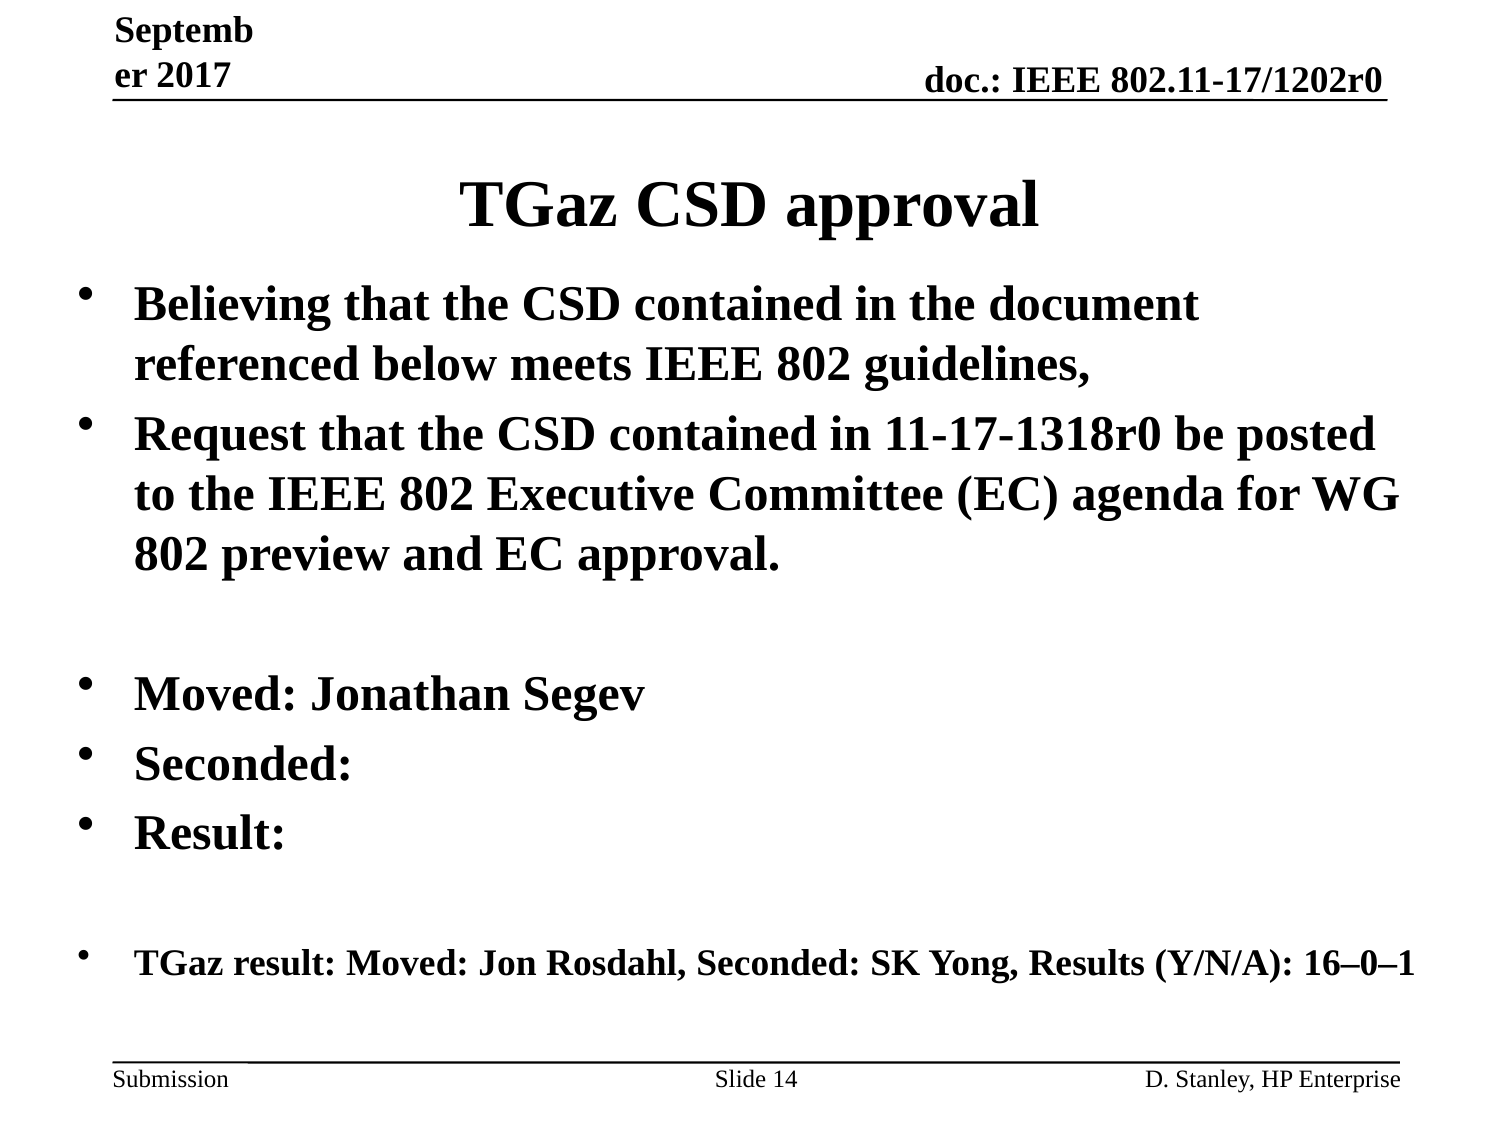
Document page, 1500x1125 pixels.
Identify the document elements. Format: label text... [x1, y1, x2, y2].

slide_number Slide 14 [712, 1061, 800, 1093]
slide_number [114, 49, 270, 95]
title TGaz CSD approval [112, 112, 1388, 262]
list Believing that the CSD contained in the document referenced below meets IEEE 802 guidelines, Request that the CSD contained in 11-17-1318r0 be posted to the IEEE 802 Executive Committee (EC) agenda for WG 802 preview and EC approval. Moved: Jonathan Segev Seconded: Result: TGaz result: Moved: Jon Rosdahl, Seconded: SK Yong, Results (Y/N/A): 16–0–1 [62, 262, 1438, 1050]
footer D. Stanley, HP Enterprise [878, 1061, 1402, 1093]
